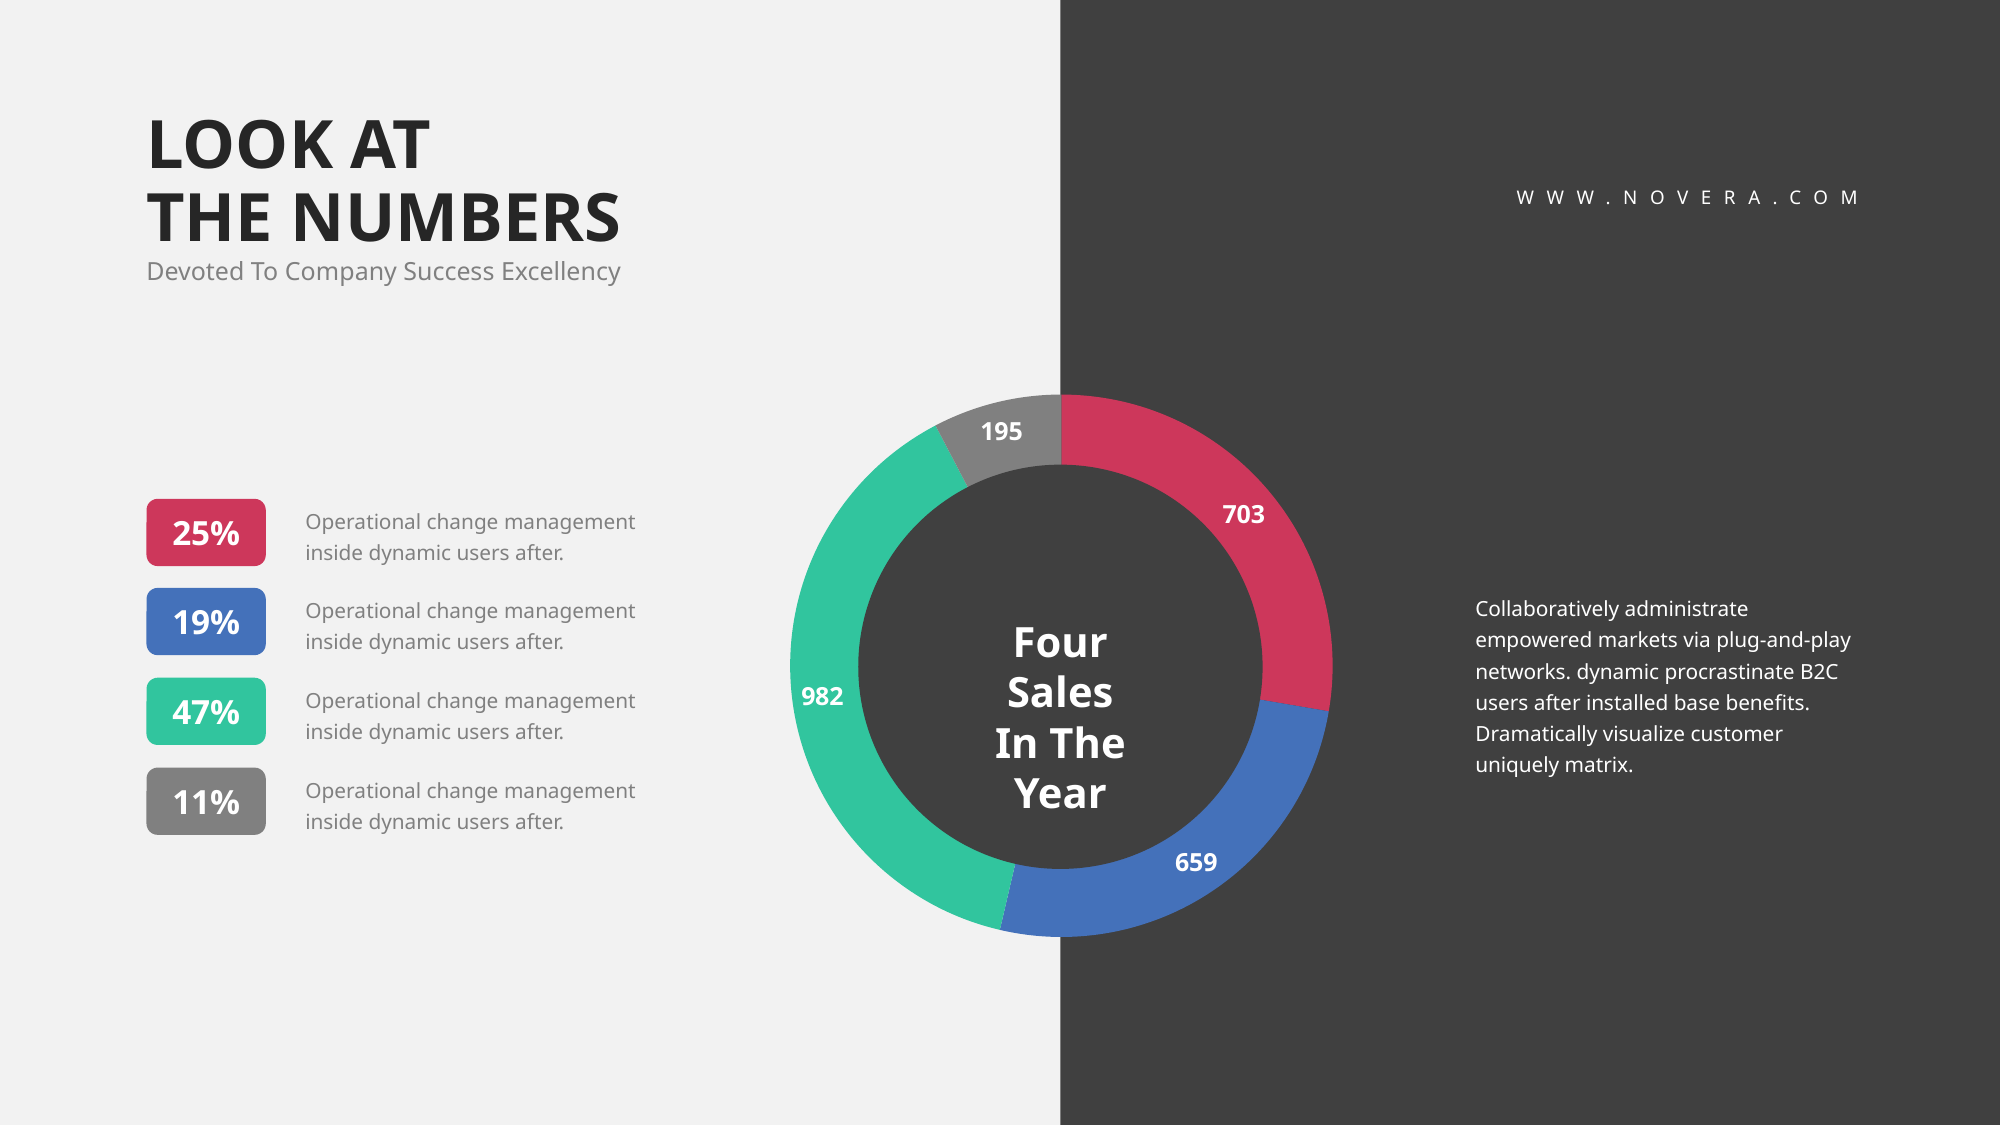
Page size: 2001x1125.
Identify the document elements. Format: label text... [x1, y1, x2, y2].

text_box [146, 108, 687, 287]
text_box WWW.NOVERA.COM [1452, 185, 1858, 209]
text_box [788, 394, 1333, 940]
text_box Collaboratively administrate empowered markets via plug-and-play networks. dynamic procrastinate B2C users after installed base benefits. Dramatically visualize customer uniquely matrix. [1475, 589, 1858, 777]
text_box [0, 0, 1061, 1125]
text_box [146, 498, 642, 835]
